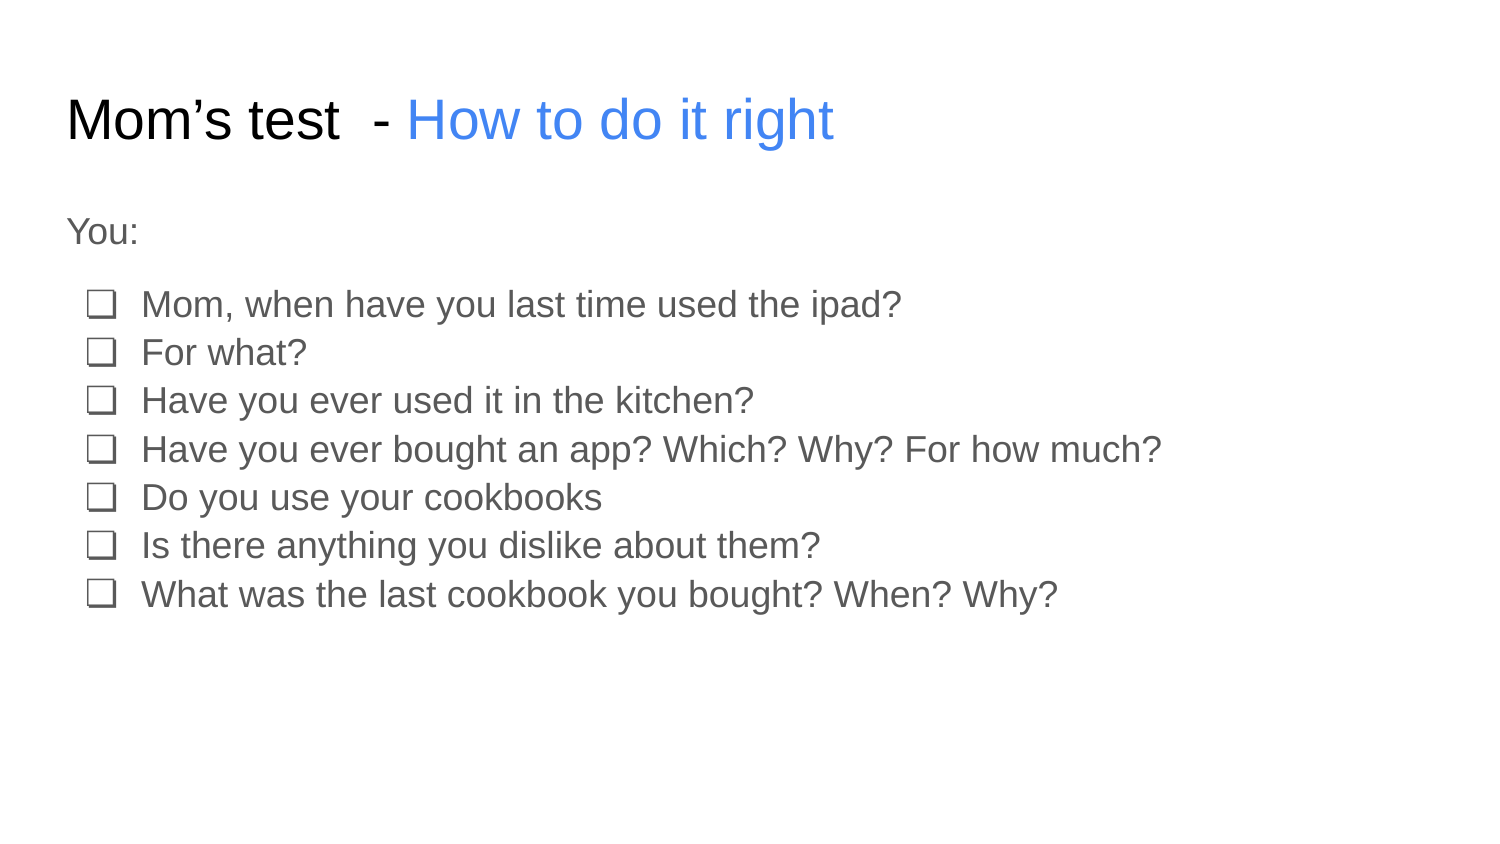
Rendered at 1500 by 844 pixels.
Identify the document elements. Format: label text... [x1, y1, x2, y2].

list You: Mom, when have you last time used the ipad? For what? Have you ever used it in the kitchen? Have you ever bought an app? Which? Why? For how much? Do you use your cookbooks Is there anything you dislike about them? What was the last cookbook you bought? When? Why? [51, 189, 1449, 750]
title Mom’s test - How to do it right [51, 72, 1449, 167]
